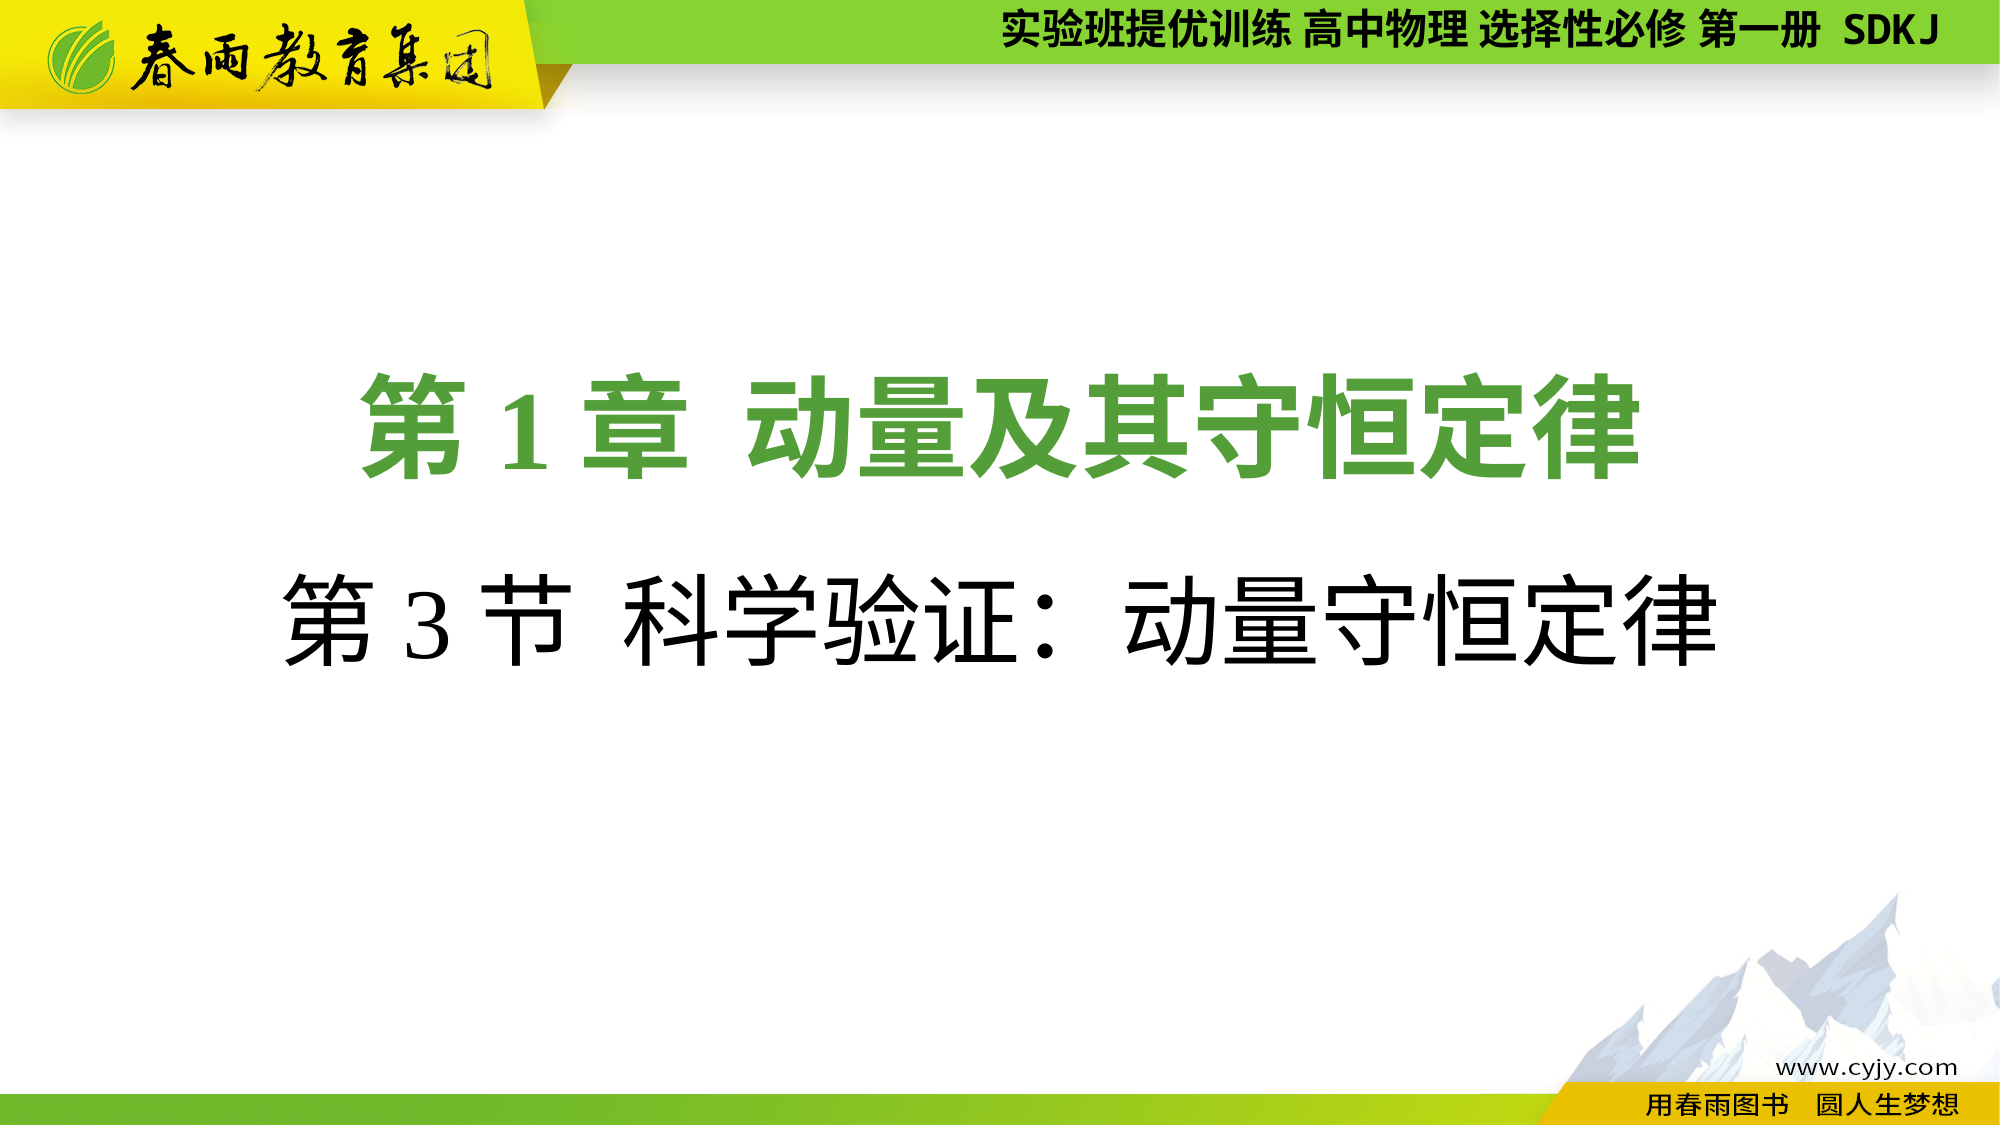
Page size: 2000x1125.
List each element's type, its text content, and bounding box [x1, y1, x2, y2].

picture [0, 0, 2000, 282]
text_box 第3节 科学验证：动量守恒定律 [0, 491, 2000, 687]
text_box 第1章 动量及其守恒定律 [0, 282, 2000, 491]
picture [0, 687, 2000, 1125]
